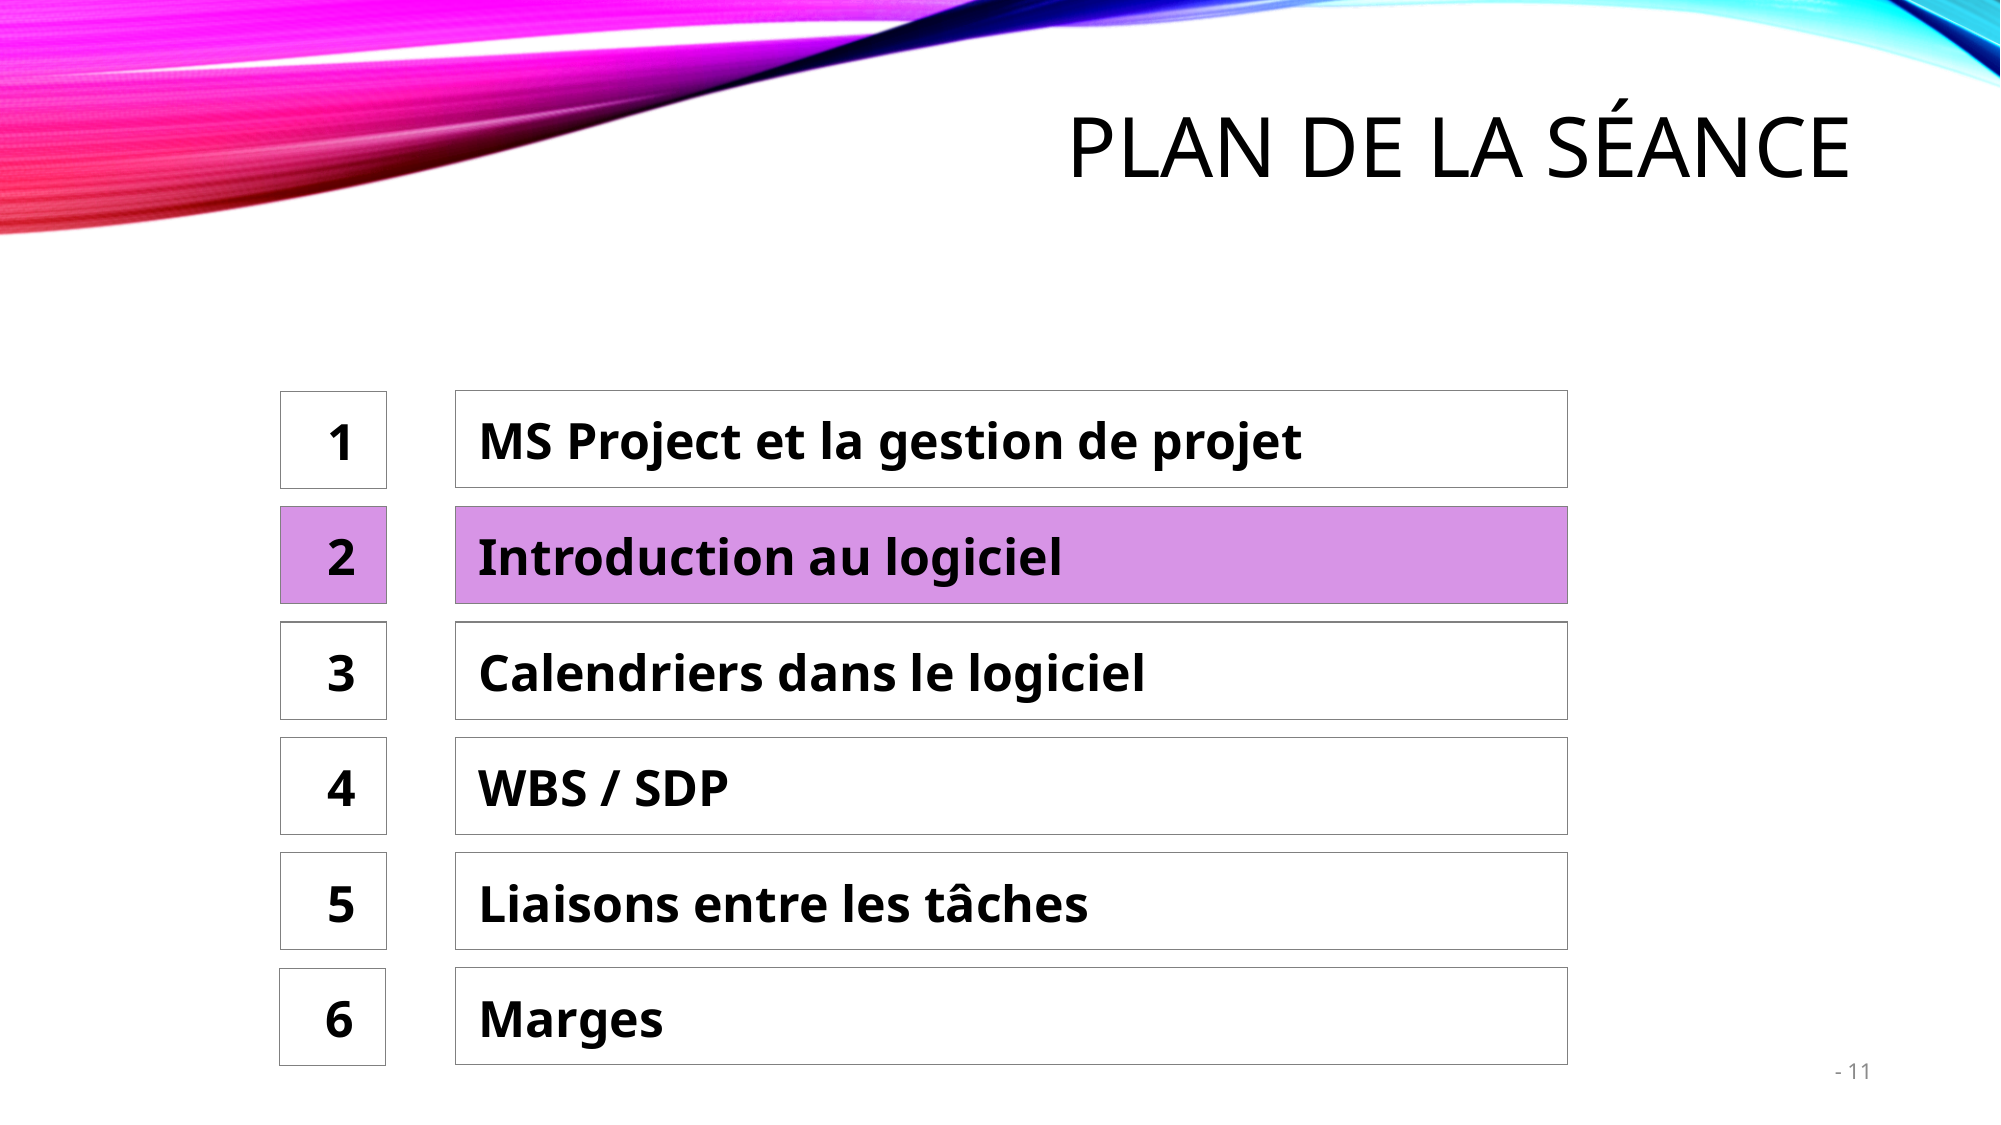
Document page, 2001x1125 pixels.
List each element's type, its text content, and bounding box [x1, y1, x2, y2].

text_box WBS / SDP [455, 737, 1568, 835]
slide_number 11 [1808, 1042, 1888, 1103]
text_box 4 [280, 737, 387, 835]
text_box Calendriers dans le logiciel [455, 622, 1568, 720]
picture [1890, 0, 2000, 75]
text_box 3 [280, 622, 387, 720]
text_box Liaisons entre les tâches [455, 852, 1568, 950]
text_box 1 [280, 391, 387, 489]
picture [0, 0, 2000, 237]
text_box 6 [279, 968, 386, 1066]
title Plan de la séance [455, 44, 1869, 257]
picture [1910, 0, 2000, 45]
text_box Introduction au logiciel [455, 506, 1568, 604]
text_box 2 [280, 506, 387, 604]
text_box 5 [280, 852, 387, 950]
text_box Marges [455, 967, 1568, 1065]
text_box MS Project et la gestion de projet [455, 390, 1568, 488]
